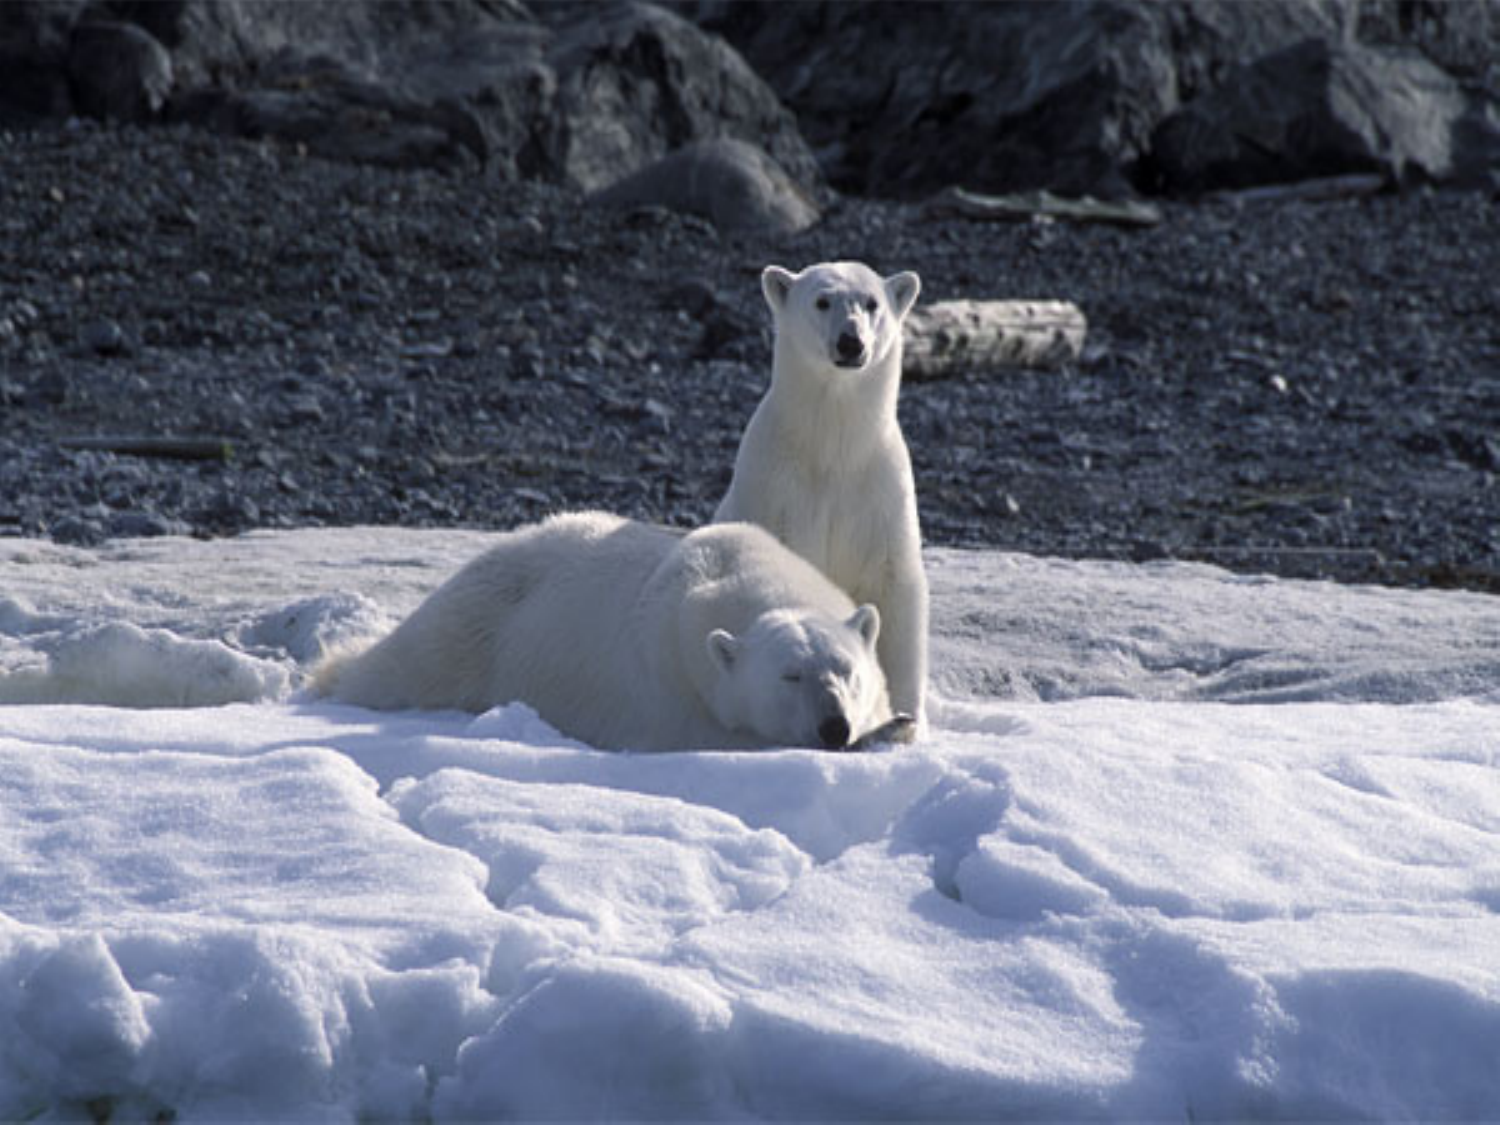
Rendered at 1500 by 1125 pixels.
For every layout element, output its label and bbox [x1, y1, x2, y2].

list [0, 0, 1500, 1125]
